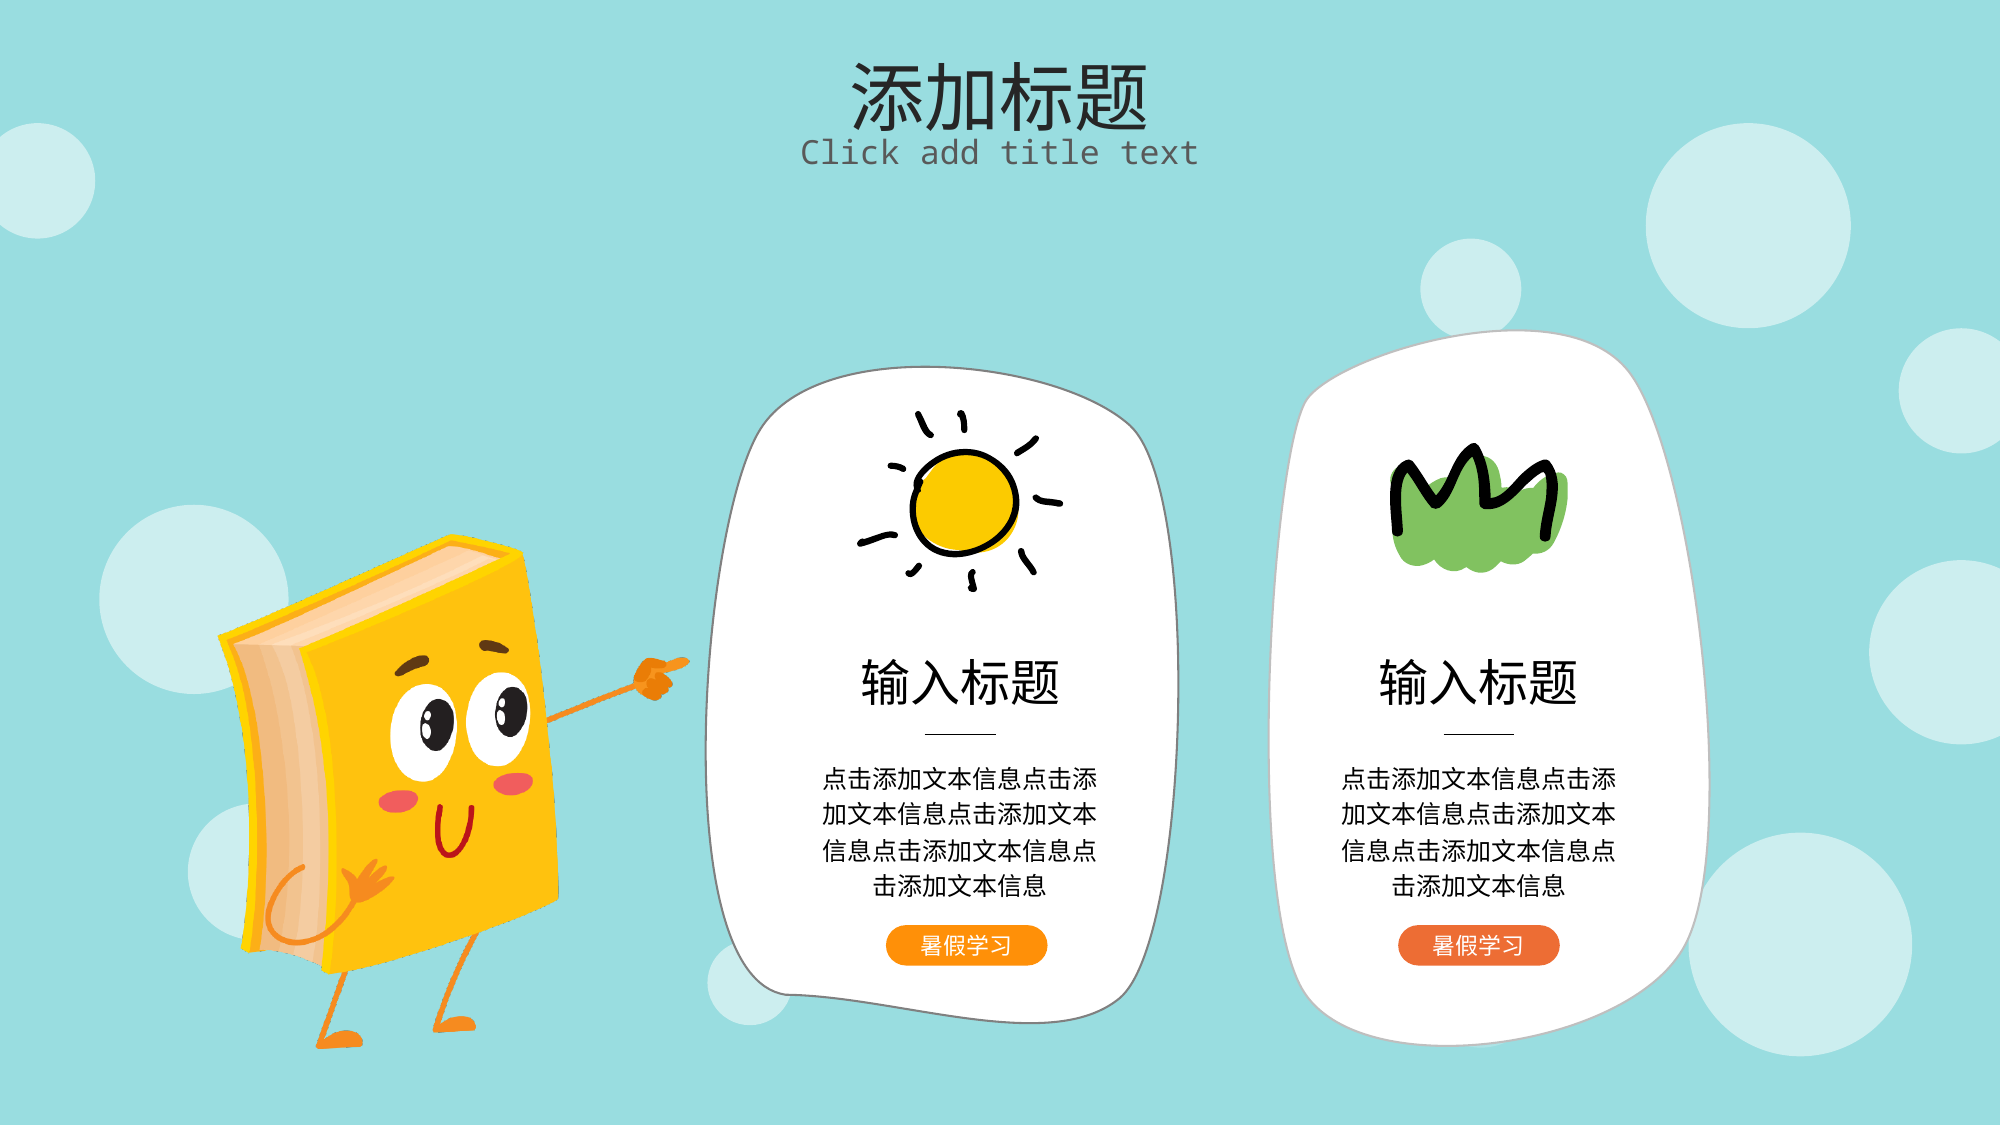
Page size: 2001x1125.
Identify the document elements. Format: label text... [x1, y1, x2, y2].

picture [100, 478, 748, 1125]
text_box [738, 365, 1180, 1025]
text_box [805, 632, 1115, 910]
picture [856, 409, 1064, 593]
text_box 暑假学习 [884, 924, 1049, 967]
picture [1390, 443, 1568, 573]
text_box [1267, 329, 1711, 1047]
text_box 暑假学习 [1397, 924, 1561, 967]
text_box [1324, 632, 1634, 910]
